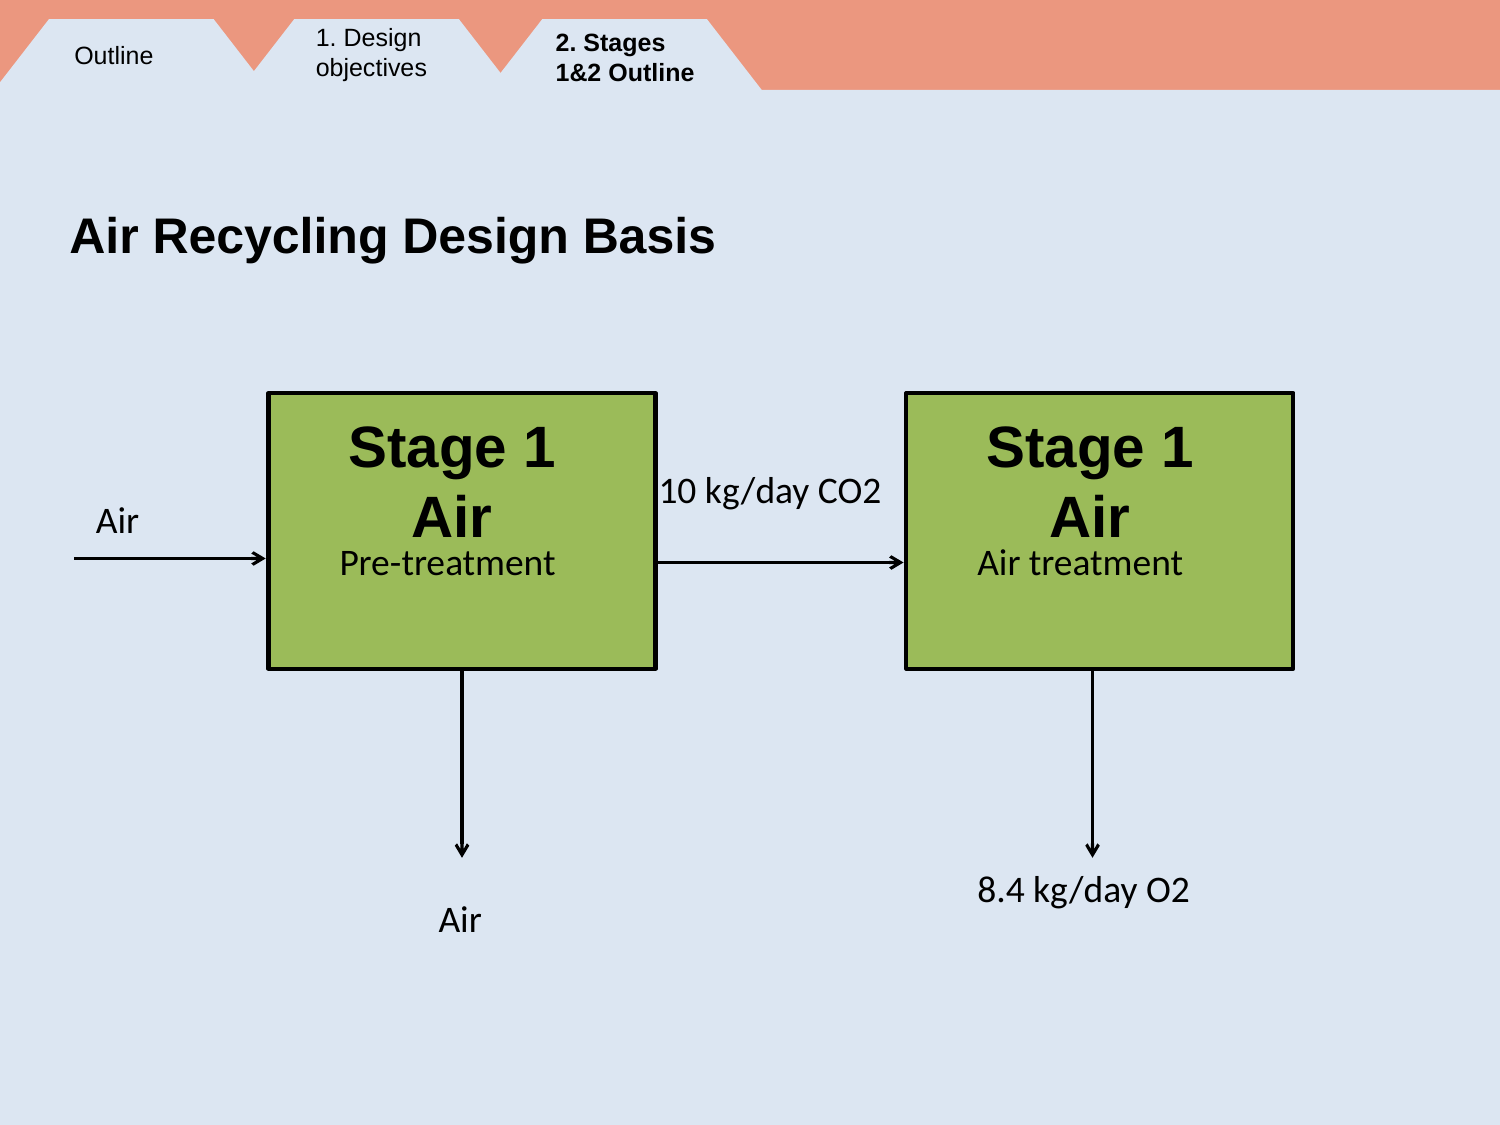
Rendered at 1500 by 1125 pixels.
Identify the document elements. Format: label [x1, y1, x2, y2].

list [0, 0, 1500, 1125]
